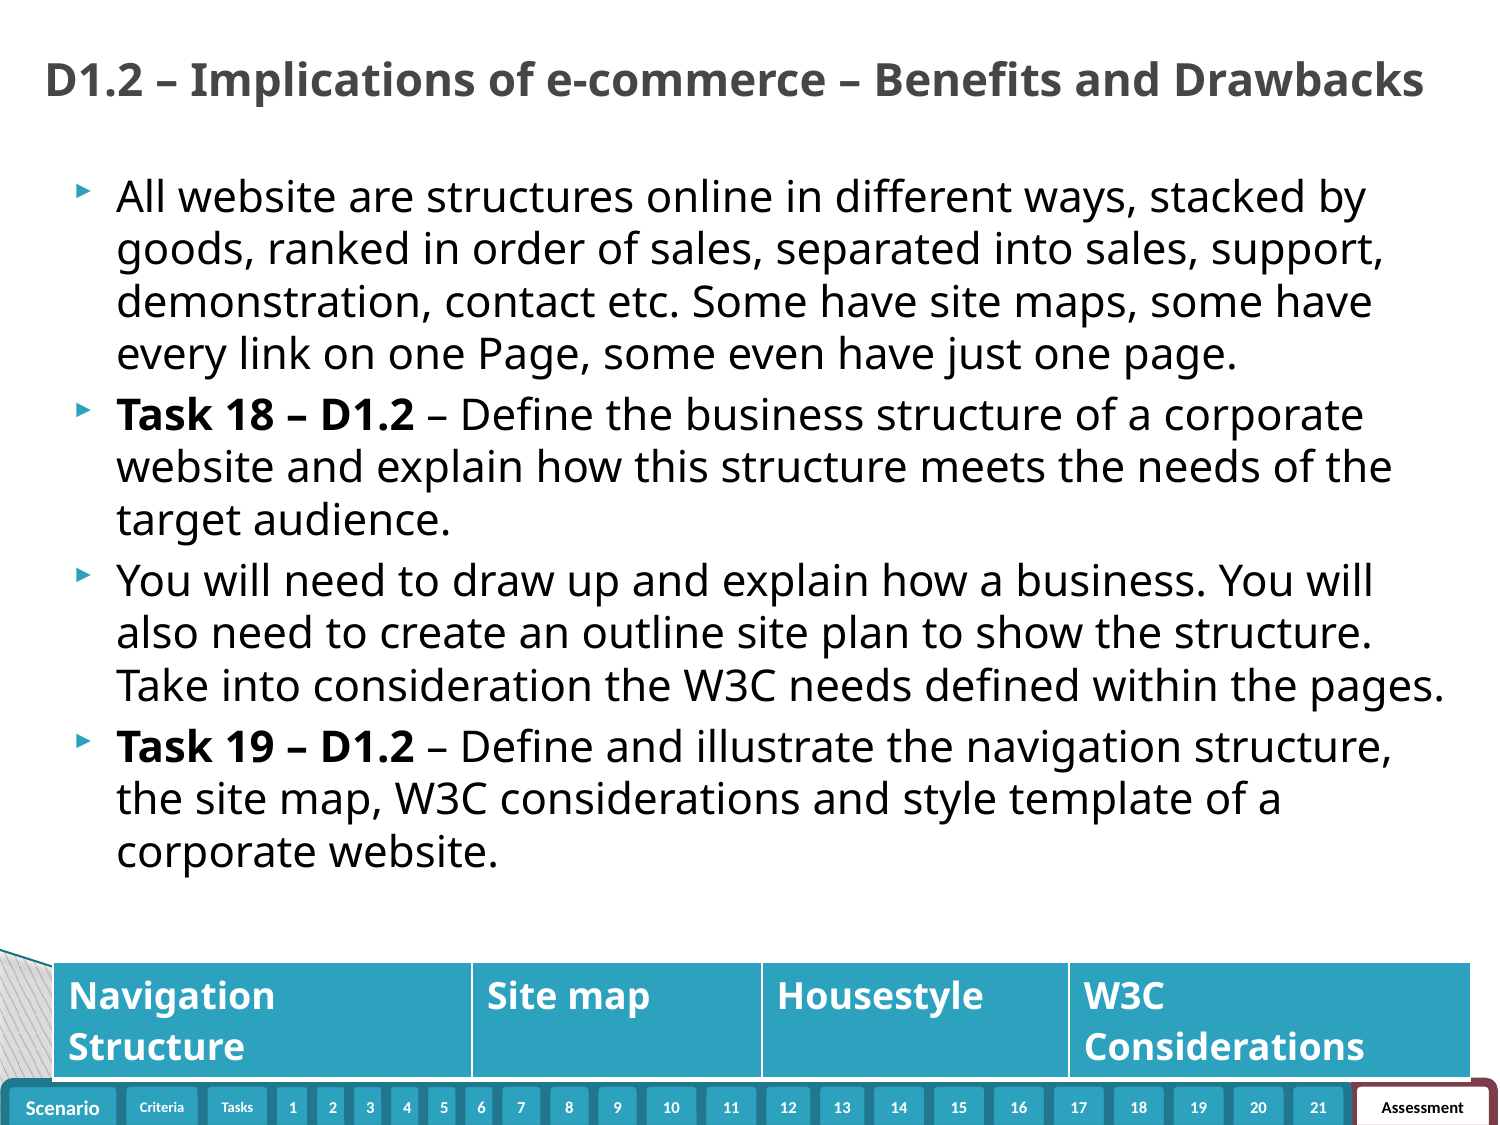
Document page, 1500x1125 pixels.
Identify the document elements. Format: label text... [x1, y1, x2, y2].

text_box D1.2 – Implications of e-commerce – Benefits and Drawbacks [29, 19, 1471, 138]
table_header Housestyle [763, 963, 1068, 1077]
table_header Site map [473, 963, 761, 1077]
list All website are structures online in different ways, stacked by goods, ranked in order of sales, separated into sales, support, demonstration, contact etc. Some have site maps, some have every link on one Page, some even have just one page. Task 18 – D1.2 – Define the business structure of a corporate website and explain how this structure meets the needs of the target audience. You will need to draw up and explain how a business. You will also need to create an outline site plan to show the structure. Take into consideration the W3C needs defined within the pages. Task 19 – D1.2 – Define and illustrate the navigation structure, the site map, W3C considerations and style template of a corporate website. [41, 160, 1471, 953]
table_header Navigation Structure [54, 963, 471, 1077]
table_header W3C Considerations [1070, 963, 1470, 1077]
